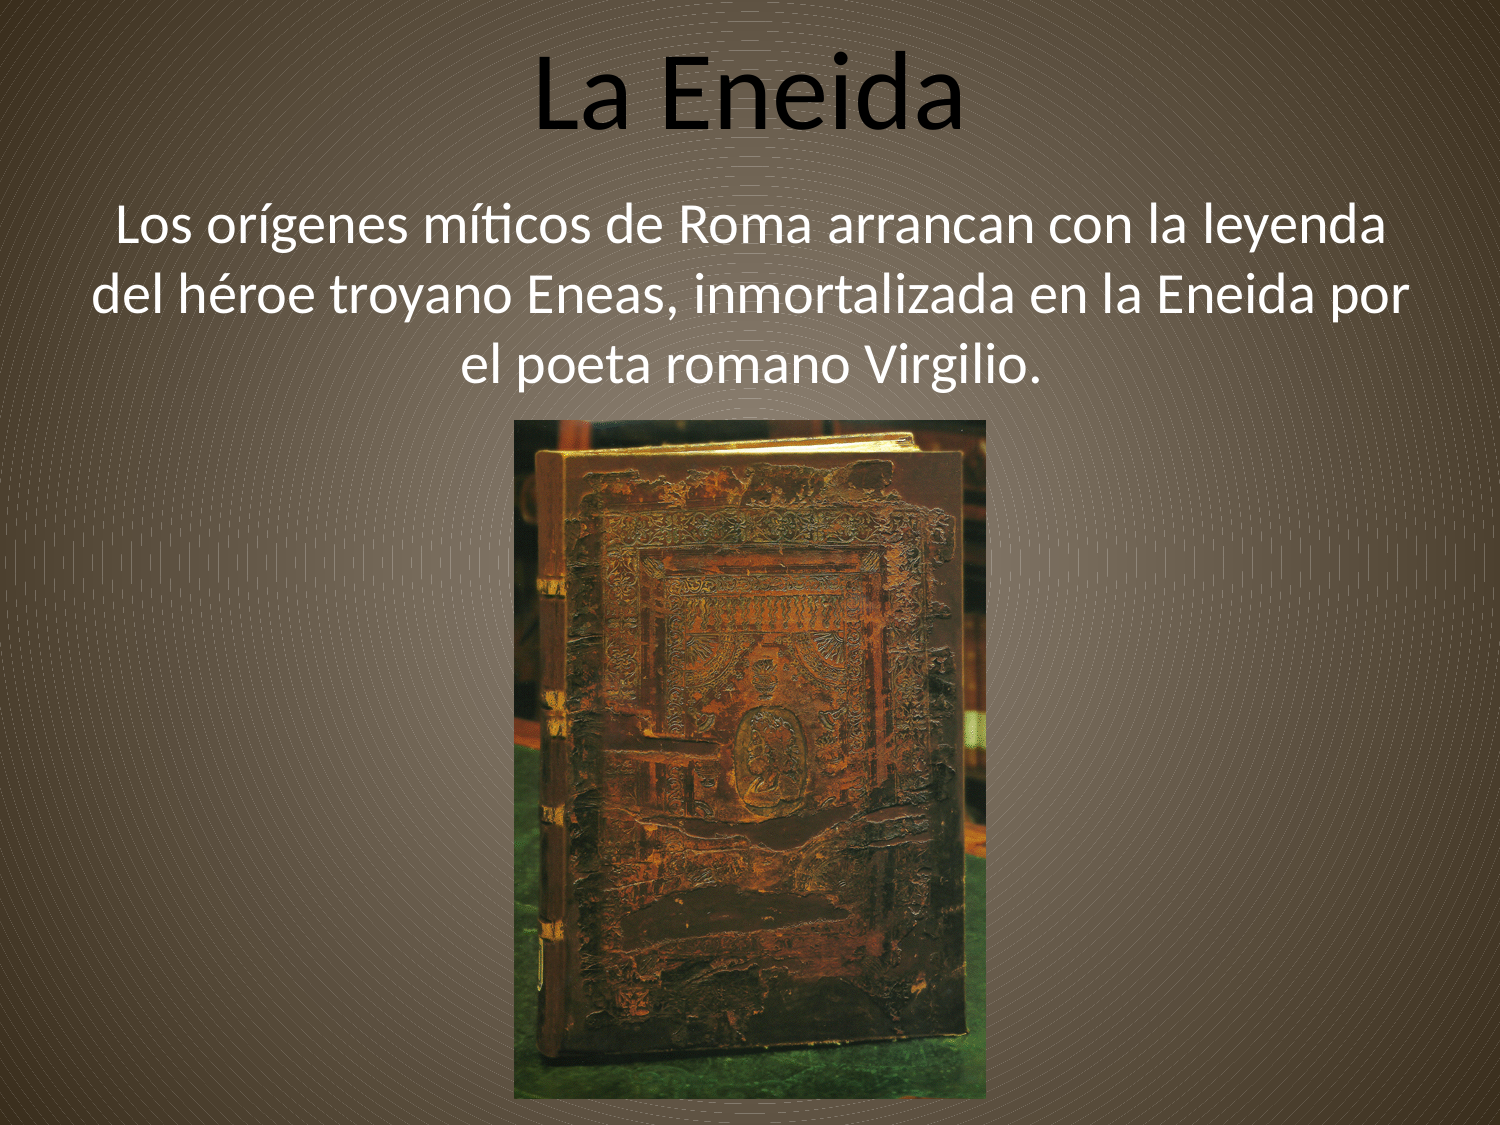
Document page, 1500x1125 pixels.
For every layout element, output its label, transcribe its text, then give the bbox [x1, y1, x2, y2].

title Los orígenes míticos de Roma arrancan con la leyenda del héroe troyano Eneas, inmortalizada en la Eneida por el poeta romano Virgilio. [76, 196, 1427, 384]
text_box La Eneida [312, 9, 1187, 160]
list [265, 420, 1235, 1099]
